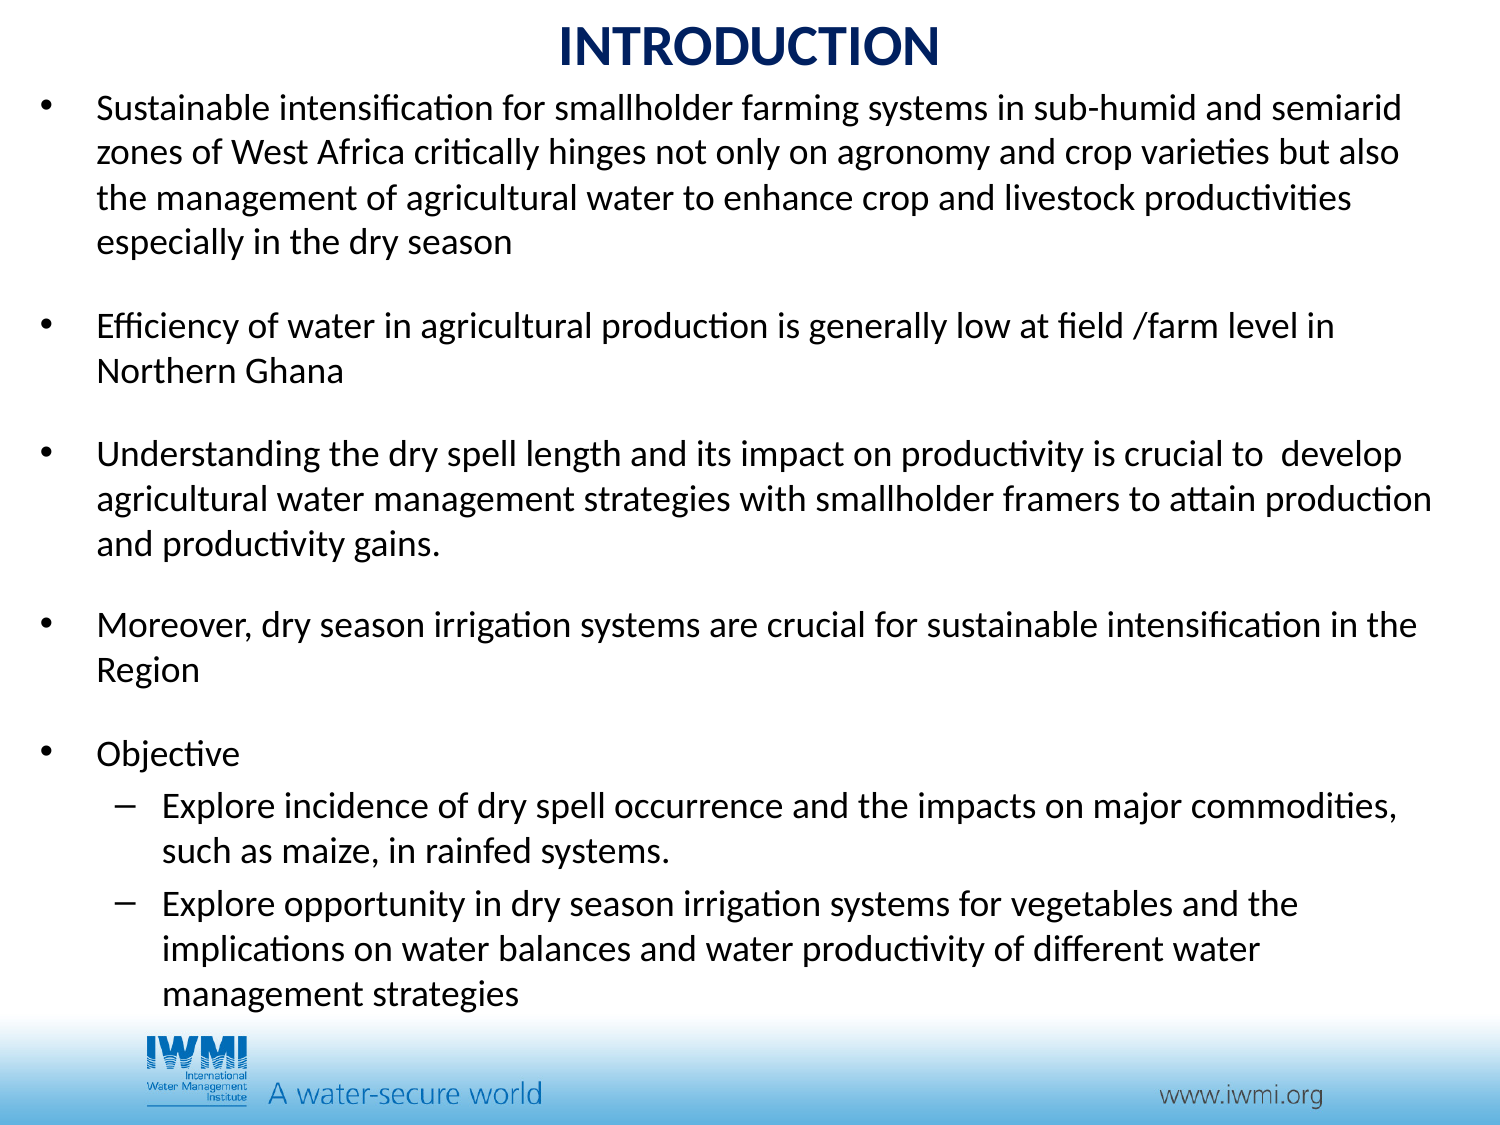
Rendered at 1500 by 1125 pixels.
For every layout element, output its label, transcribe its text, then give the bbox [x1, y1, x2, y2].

title Introduction [24, 0, 1475, 75]
picture [0, 1012, 1500, 1125]
list Sustainable intensification for smallholder farming systems in sub-humid and semiarid zones of West Africa critically hinges not only on agronomy and crop varieties but also the management of agricultural water to enhance crop and livestock productivities especially in the dry season Efficiency of water in agricultural production is generally low at field /farm level in Northern Ghana Understanding the dry spell length and its impact on productivity is crucial to develop agricultural water management strategies with smallholder framers to attain production and productivity gains. Moreover, dry season irrigation systems are crucial for sustainable intensification in the Region Objective Explore incidence of dry spell occurrence and the impacts on major commodities, such as maize, in rainfed systems. Explore opportunity in dry season irrigation systems for vegetables and the implications on water balances and water productivity of different water management strategies [24, 75, 1475, 988]
